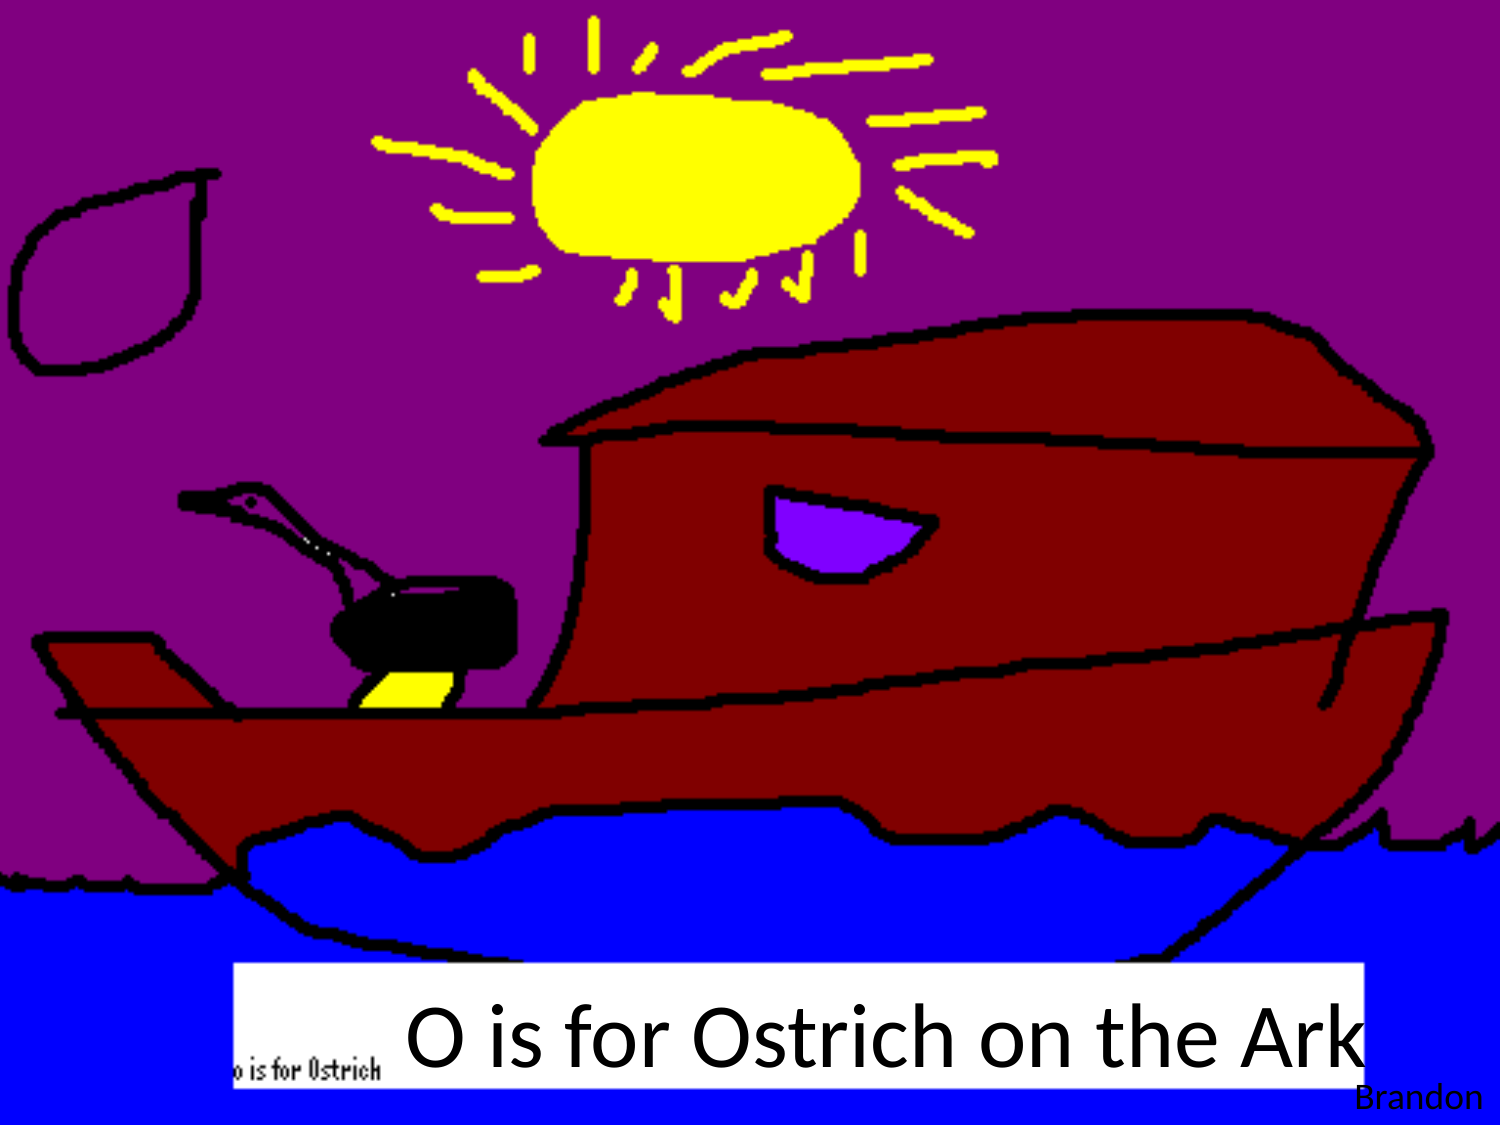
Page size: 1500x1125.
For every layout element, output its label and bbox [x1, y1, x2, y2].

list [0, 0, 1500, 1125]
